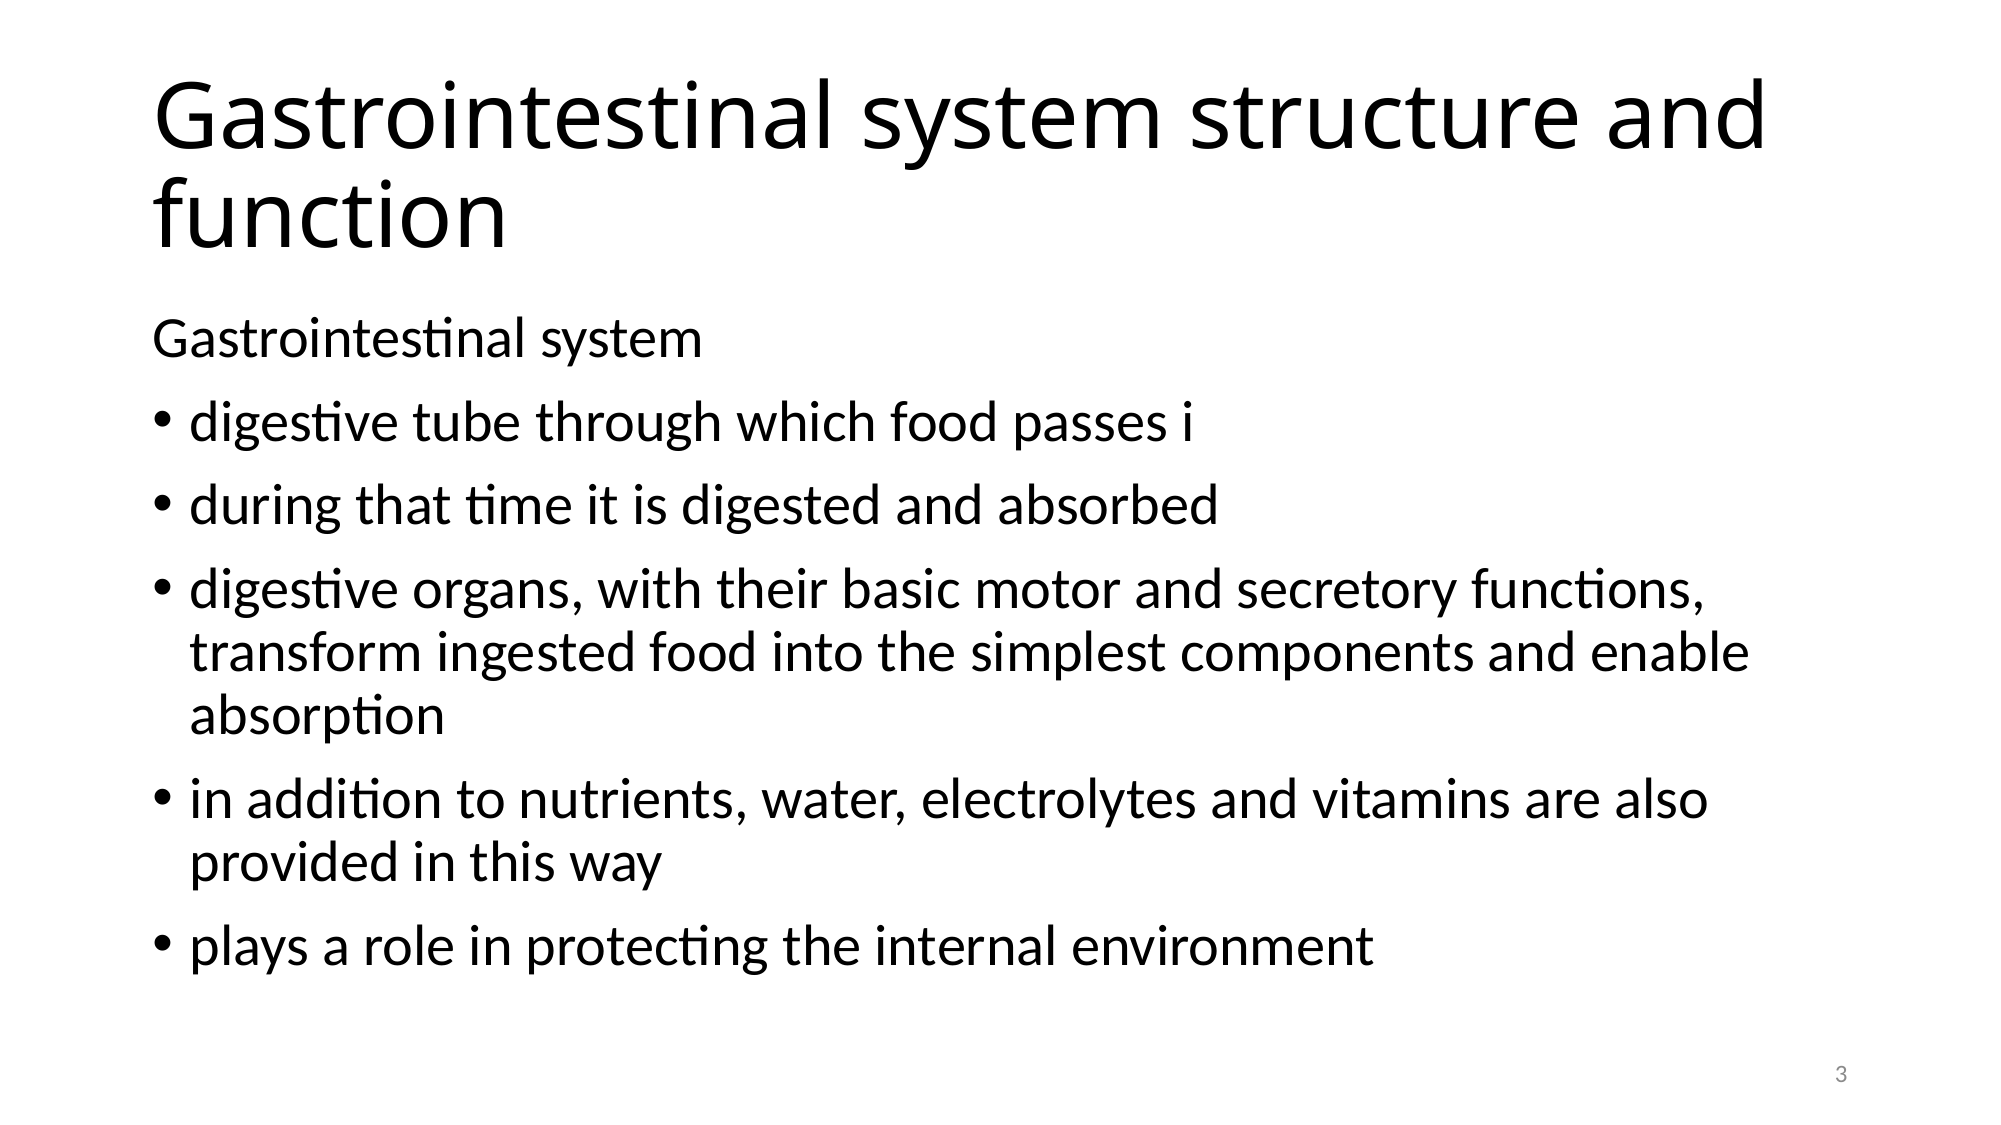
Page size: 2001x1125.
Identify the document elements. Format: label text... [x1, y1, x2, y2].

slide_number 3 [1412, 1042, 1863, 1103]
list Gastrointestinal system digestive tube through which food passes i during that time it is digested and absorbed digestive organs, with their basic motor and secretory functions, transform ingested food into the simplest components and enable absorption in addition to nutrients, water, electrolytes and vitamins are also provided in this way plays a role in protecting the internal environment [137, 299, 1863, 1014]
title Gastrointestinal system structure and function [137, 59, 1863, 278]
